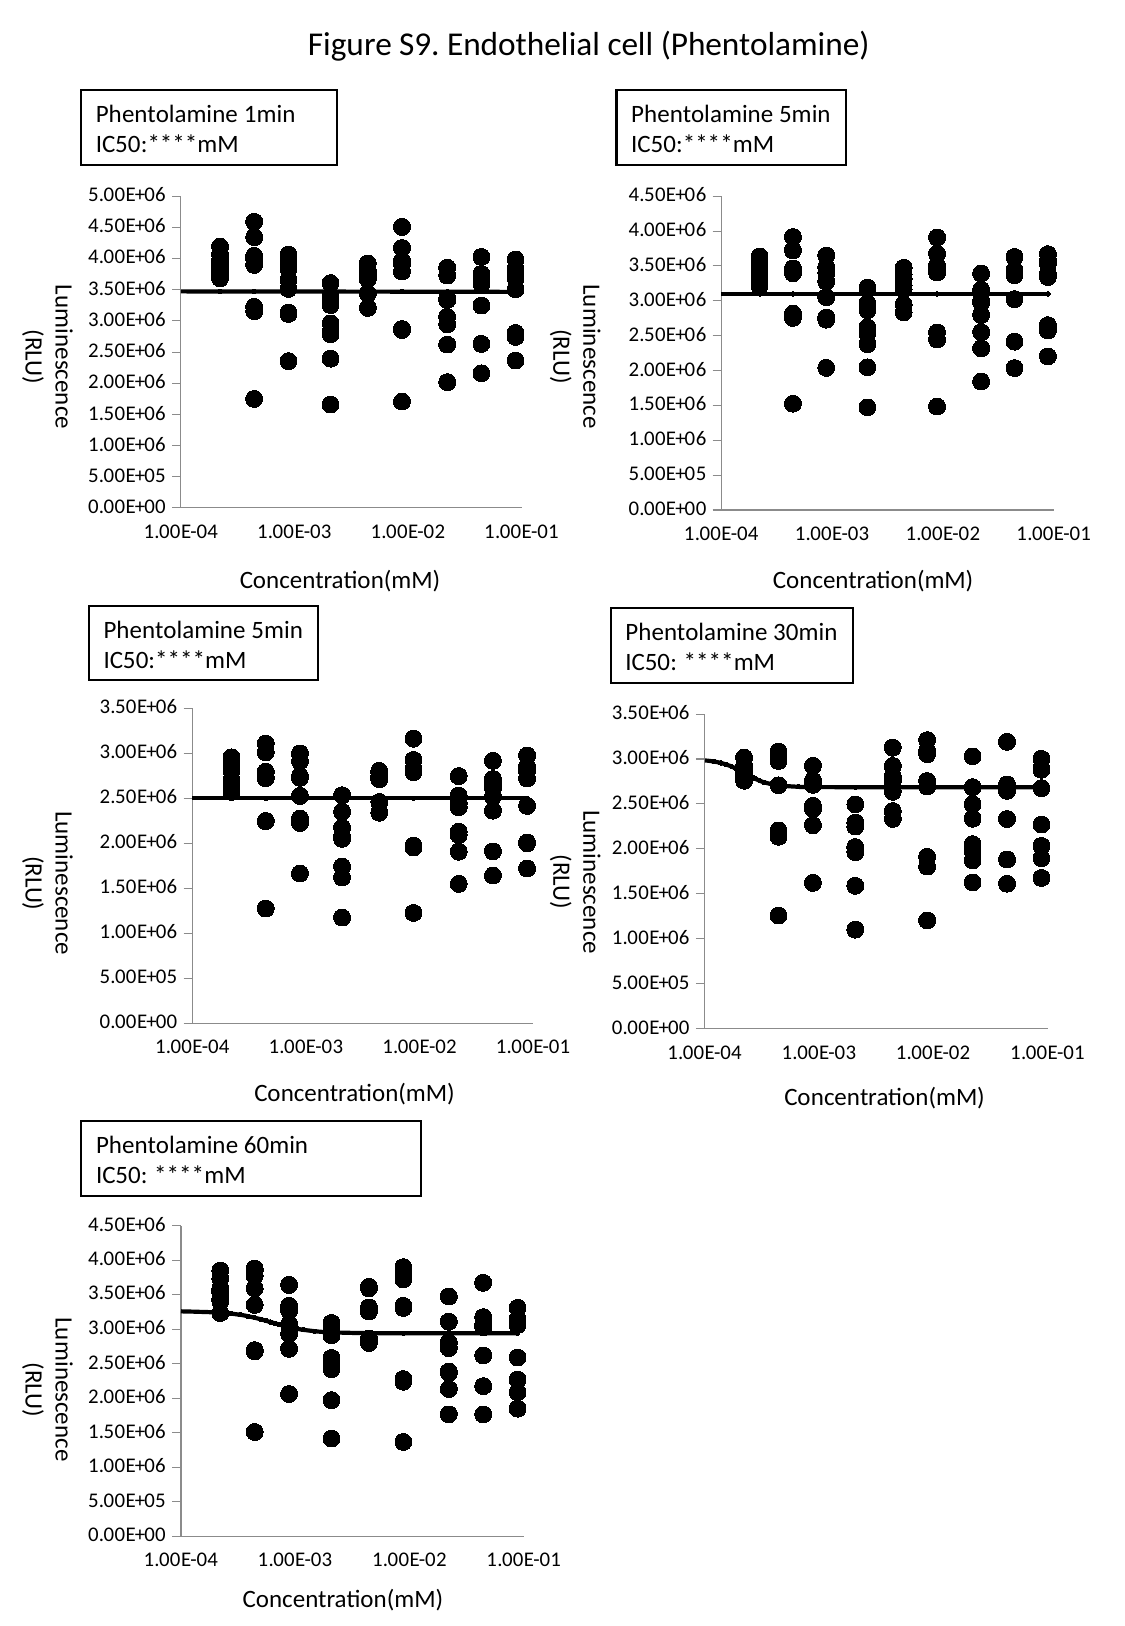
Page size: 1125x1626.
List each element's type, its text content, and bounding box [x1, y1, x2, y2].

chart [609, 173, 1115, 552]
chart [69, 1202, 574, 1583]
text_box Luminescence (RLU) [27, 1273, 69, 1506]
text_box Concentration(mM) [767, 1073, 1002, 1118]
text_box Figure S9. Endothelial cell (Phentolamine) [289, 14, 889, 70]
text_box Phentolamine 5min IC50:****mM [615, 89, 847, 166]
chart [80, 685, 586, 1065]
chart [69, 173, 574, 552]
text_box Phentolamine 1min IC50:****mM [80, 89, 338, 166]
text_box Luminescence (RLU) [574, 241, 609, 473]
chart [593, 690, 1098, 1071]
text_box Concentration(mM) [225, 1583, 461, 1620]
text_box Luminescence (RLU) [586, 766, 593, 998]
text_box Phentolamine 5min IC50:****mM [88, 605, 319, 681]
text_box Concentration(mM) [755, 556, 991, 601]
text_box Phentolamine 30min IC50: ****mM [610, 607, 854, 684]
text_box Luminescence (RLU) [27, 241, 69, 473]
text_box Concentration(mM) [237, 1069, 472, 1114]
text_box Concentration(mM) [222, 556, 458, 601]
text_box Phentolamine 60min IC50: ****mM [80, 1120, 422, 1197]
text_box Luminescence (RLU) [27, 767, 80, 1000]
